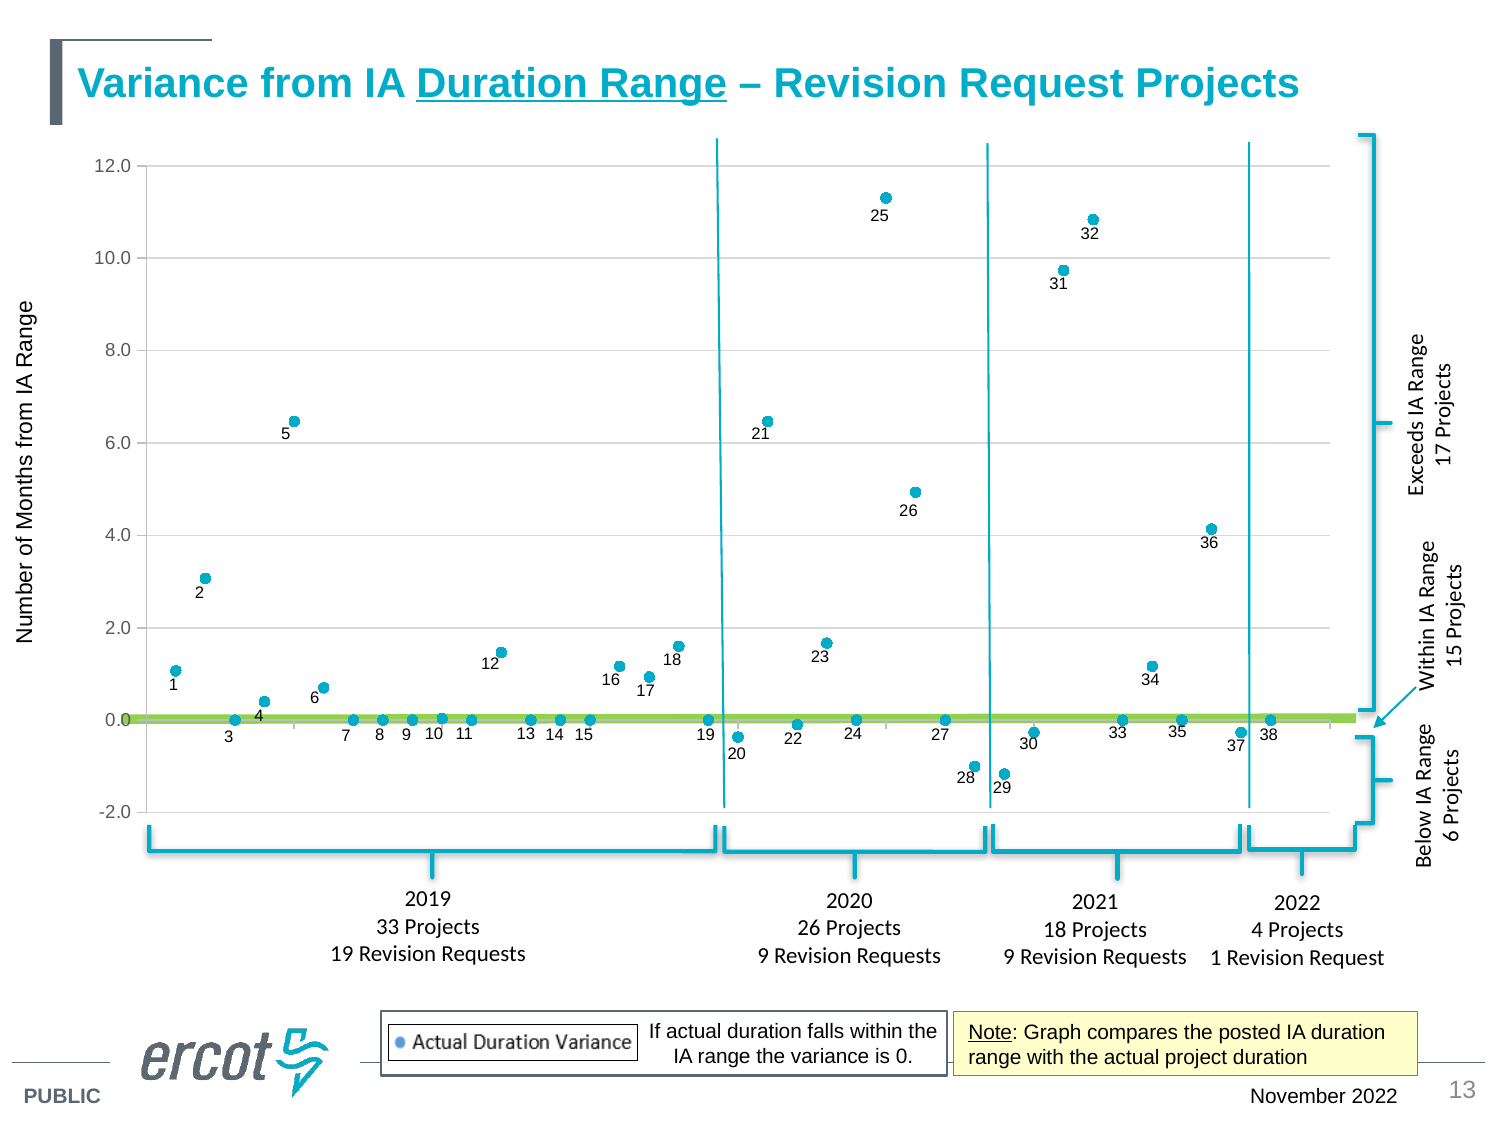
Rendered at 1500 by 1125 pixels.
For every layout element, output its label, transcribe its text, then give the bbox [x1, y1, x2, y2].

text_box [1249, 825, 1355, 875]
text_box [987, 142, 991, 809]
text_box [1357, 135, 1391, 711]
picture [387, 1024, 638, 1062]
text_box 2020 26 Projects 9 Revision Requests [730, 878, 969, 976]
text_box [992, 834, 1241, 879]
text_box [1354, 737, 1392, 824]
text_box [379, 1009, 949, 1078]
title Variance from IA Duration Range – Revision Request Projects [62, 48, 1374, 122]
text_box If actual duration falls within the IA range the variance is 0. [623, 1010, 964, 1076]
text_box 2019 33 Projects 19 Revision Requests [270, 876, 586, 974]
text_box 2022 4 Projects 1 Revision Request [1178, 880, 1417, 978]
picture [137, 1024, 332, 1100]
text_box Below IA Range 6 Projects [1400, 708, 1471, 884]
text_box Exceeds IA Range 17 Projects [1392, 295, 1463, 536]
text_box Note: Graph compares the posted IA duration range with the actual project duration [953, 1011, 1418, 1076]
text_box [716, 137, 725, 809]
text_box [724, 834, 986, 878]
text_box Within IA Range 15 Projects [1403, 524, 1474, 708]
chart [93, 122, 1349, 826]
text_box 2021 18 Projects 9 Revision Requests [976, 879, 1215, 977]
text_box [149, 834, 716, 878]
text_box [1373, 686, 1417, 729]
text_box Number of Months from IA Range [1, 283, 44, 662]
slide_number 13 [1431, 1070, 1494, 1107]
